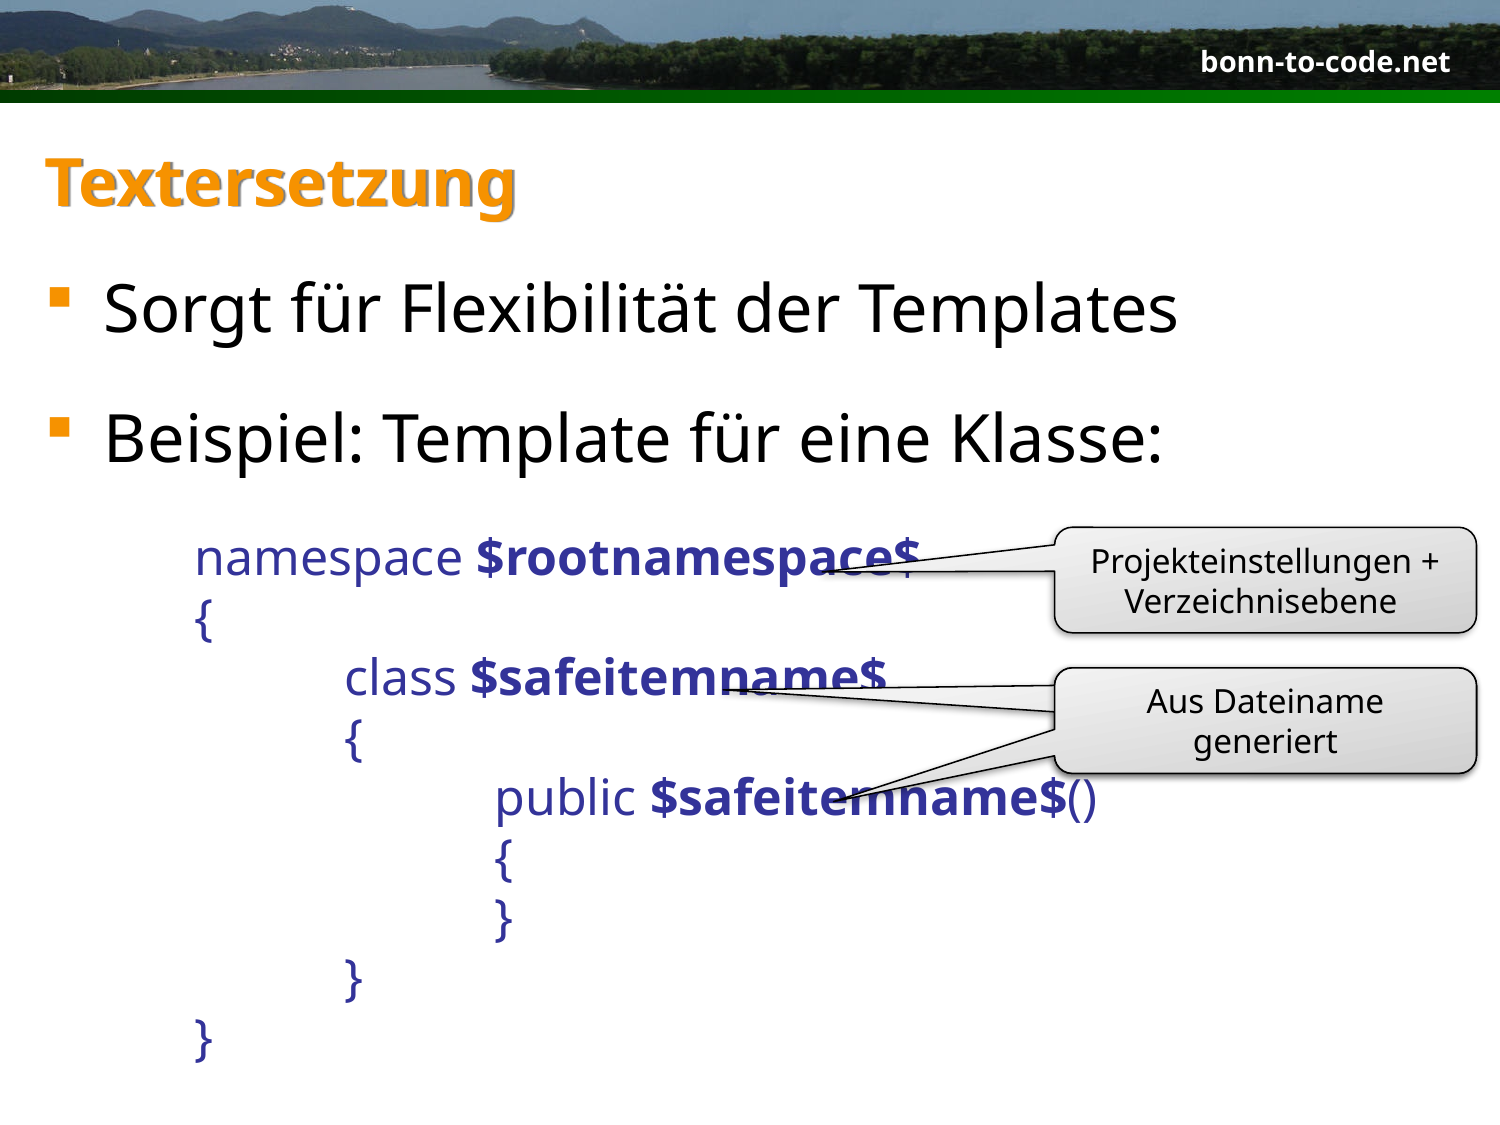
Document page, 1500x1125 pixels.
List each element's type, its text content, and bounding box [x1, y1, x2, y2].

text_box Projekteinstellungen + Verzeichnisebene [821, 526, 1478, 634]
list Sorgt für Flexibilität der Templates Beispiel: Template für eine Klasse: namespace $rootnamespace$ { class $safeitemname$ { public $safeitemname$() { } } } [29, 257, 1471, 1114]
picture [0, 0, 1500, 90]
text_box Aus Dateiname generiert [722, 684, 1049, 713]
text_box Aus Dateiname generiert [832, 667, 1478, 803]
title Textersetzung [29, 101, 1471, 257]
